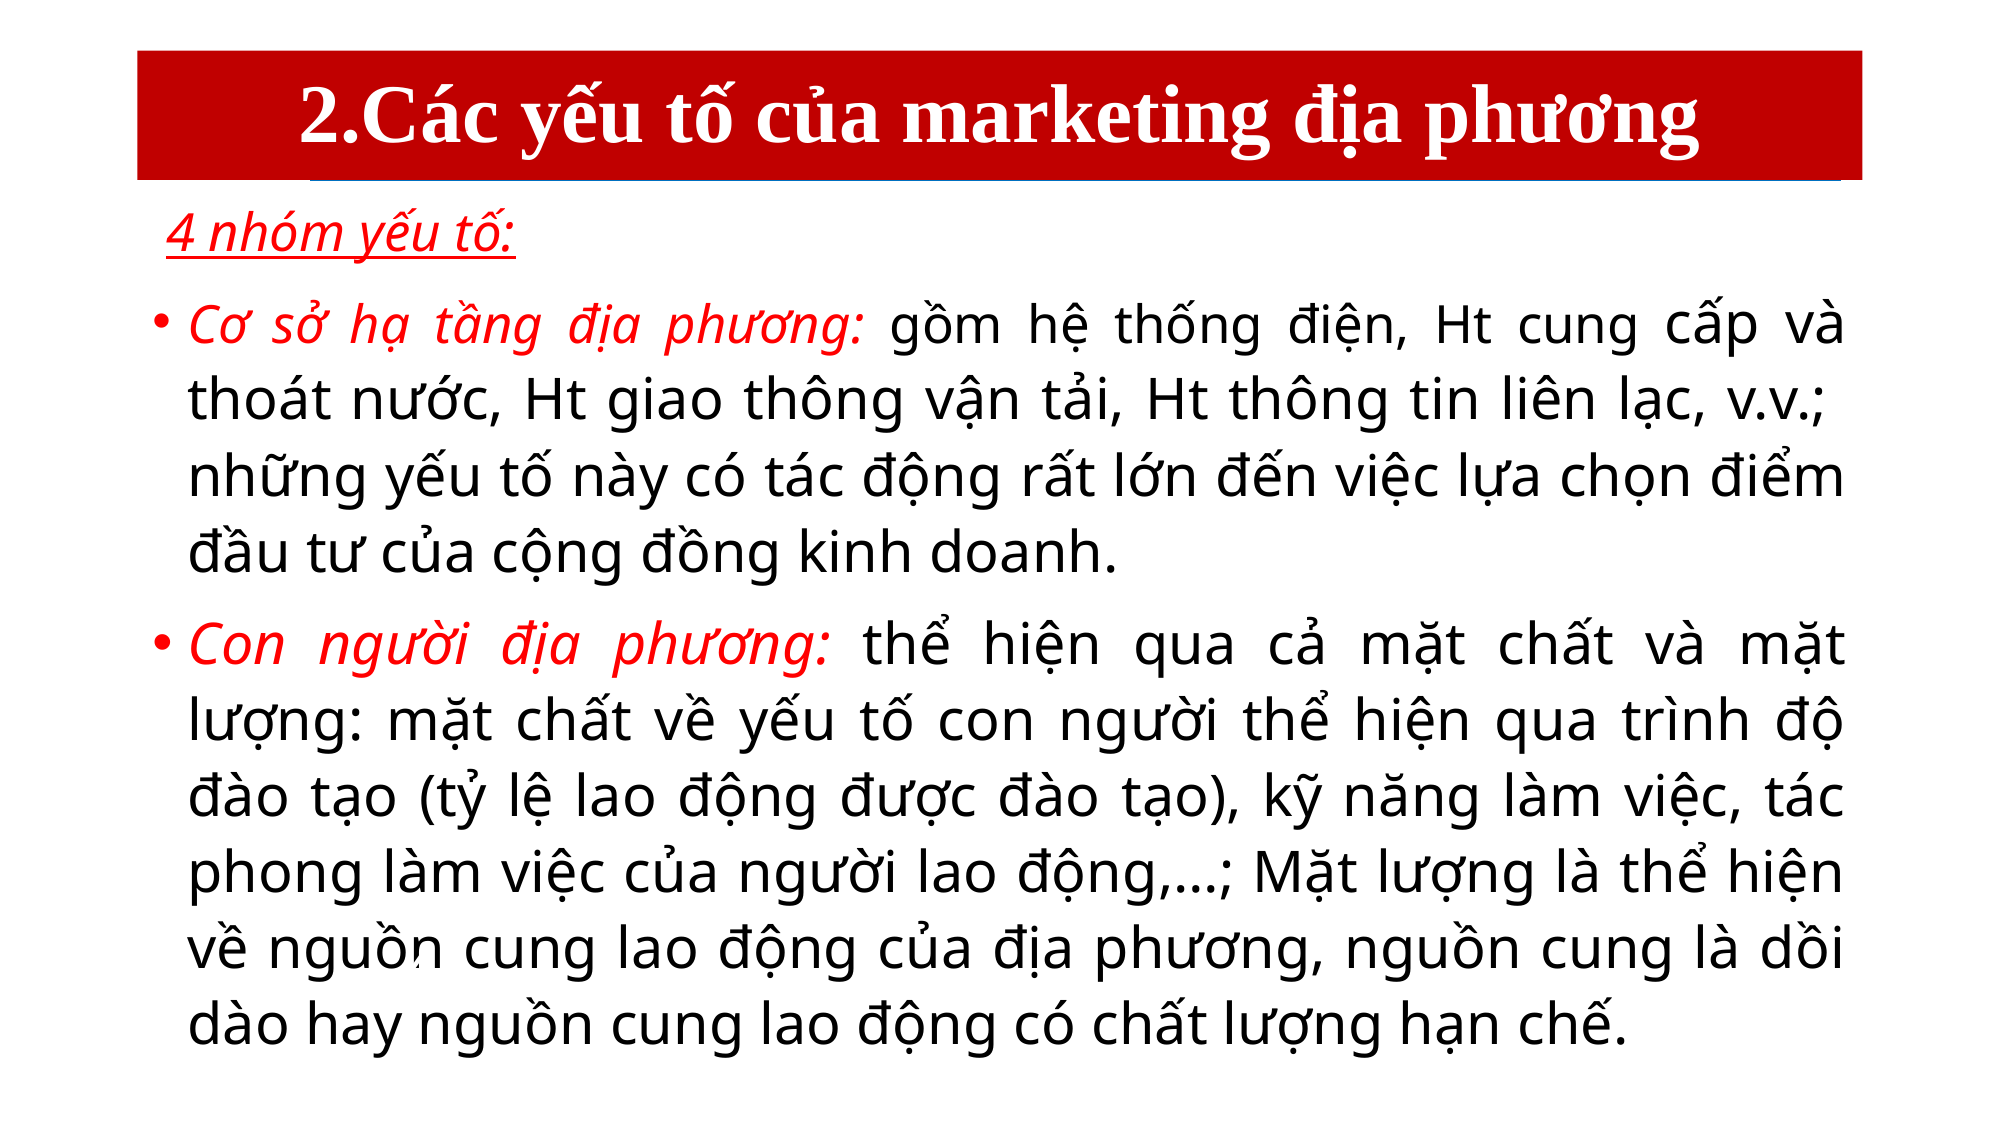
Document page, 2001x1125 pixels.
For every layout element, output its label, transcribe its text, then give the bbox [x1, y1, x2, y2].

title 2.Các yếu tố của marketing địa phương [137, 50, 1863, 180]
list 4 nhóm yếu tố: Cơ sở hạ tầng địa phương: gồm hệ thống điện, Ht cung cấp và thoát nước, Ht giao thông vận tải, Ht thông tin liên lạc, v.v.; những yếu tố này có tác động rất lớn đến việc lựa chọn điểm đầu tư của cộng đồng kinh doanh. Con người địa phương: thể hiện qua cả mặt chất và mặt lượng: mặt chất về yếu tố con người thể hiện qua trình độ đào tạo (tỷ lệ lao động được đào tạo), kỹ năng làm việc, tác phong làm việc của người lao động,…; Mặt lượng là thể hiện về nguồn cung lao động của địa phương, nguồn cung là dồi dào hay nguồn cung lao động có chất lượng hạn chế. [137, 198, 1863, 1076]
text_box 4 [362, 918, 483, 1014]
